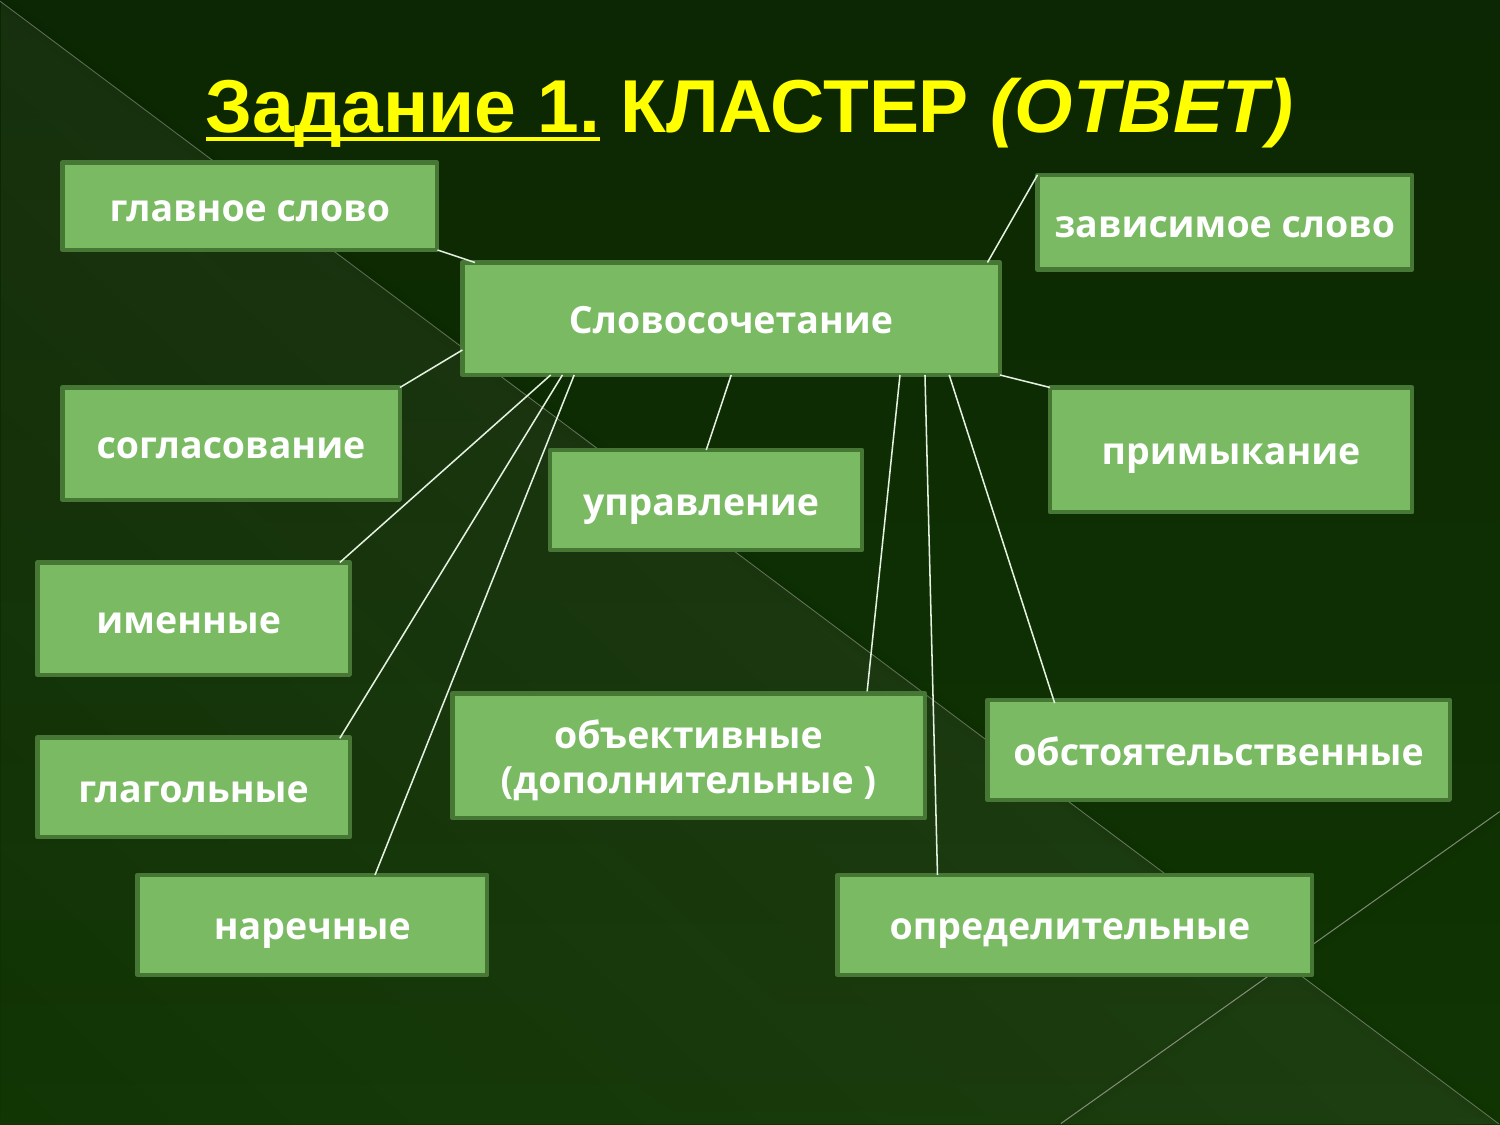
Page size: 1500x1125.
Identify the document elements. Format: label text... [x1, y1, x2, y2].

text_box [999, 374, 1051, 389]
text_box главное слово [60, 160, 439, 252]
text_box [705, 374, 732, 451]
text_box примыкание [1048, 385, 1414, 514]
text_box [339, 374, 552, 564]
text_box [374, 374, 575, 876]
text_box [339, 374, 564, 739]
text_box управление [548, 448, 864, 552]
text_box согласование [60, 385, 402, 502]
text_box определительные [835, 873, 1314, 977]
text_box [948, 374, 1056, 704]
text_box зависимое слово [1035, 173, 1414, 272]
text_box именные [35, 560, 352, 677]
text_box Задание 1. КЛАСТЕР (ОТВЕТ) [112, 49, 1388, 155]
text_box обстоятельственные [985, 698, 1452, 802]
text_box Словосочетание [460, 260, 1002, 377]
text_box [986, 174, 1039, 263]
text_box [399, 349, 463, 389]
text_box глагольные [35, 735, 352, 839]
text_box [866, 374, 901, 692]
text_box наречные [135, 873, 489, 977]
text_box объективные (дополнительные ) [450, 691, 927, 820]
text_box [924, 374, 939, 875]
